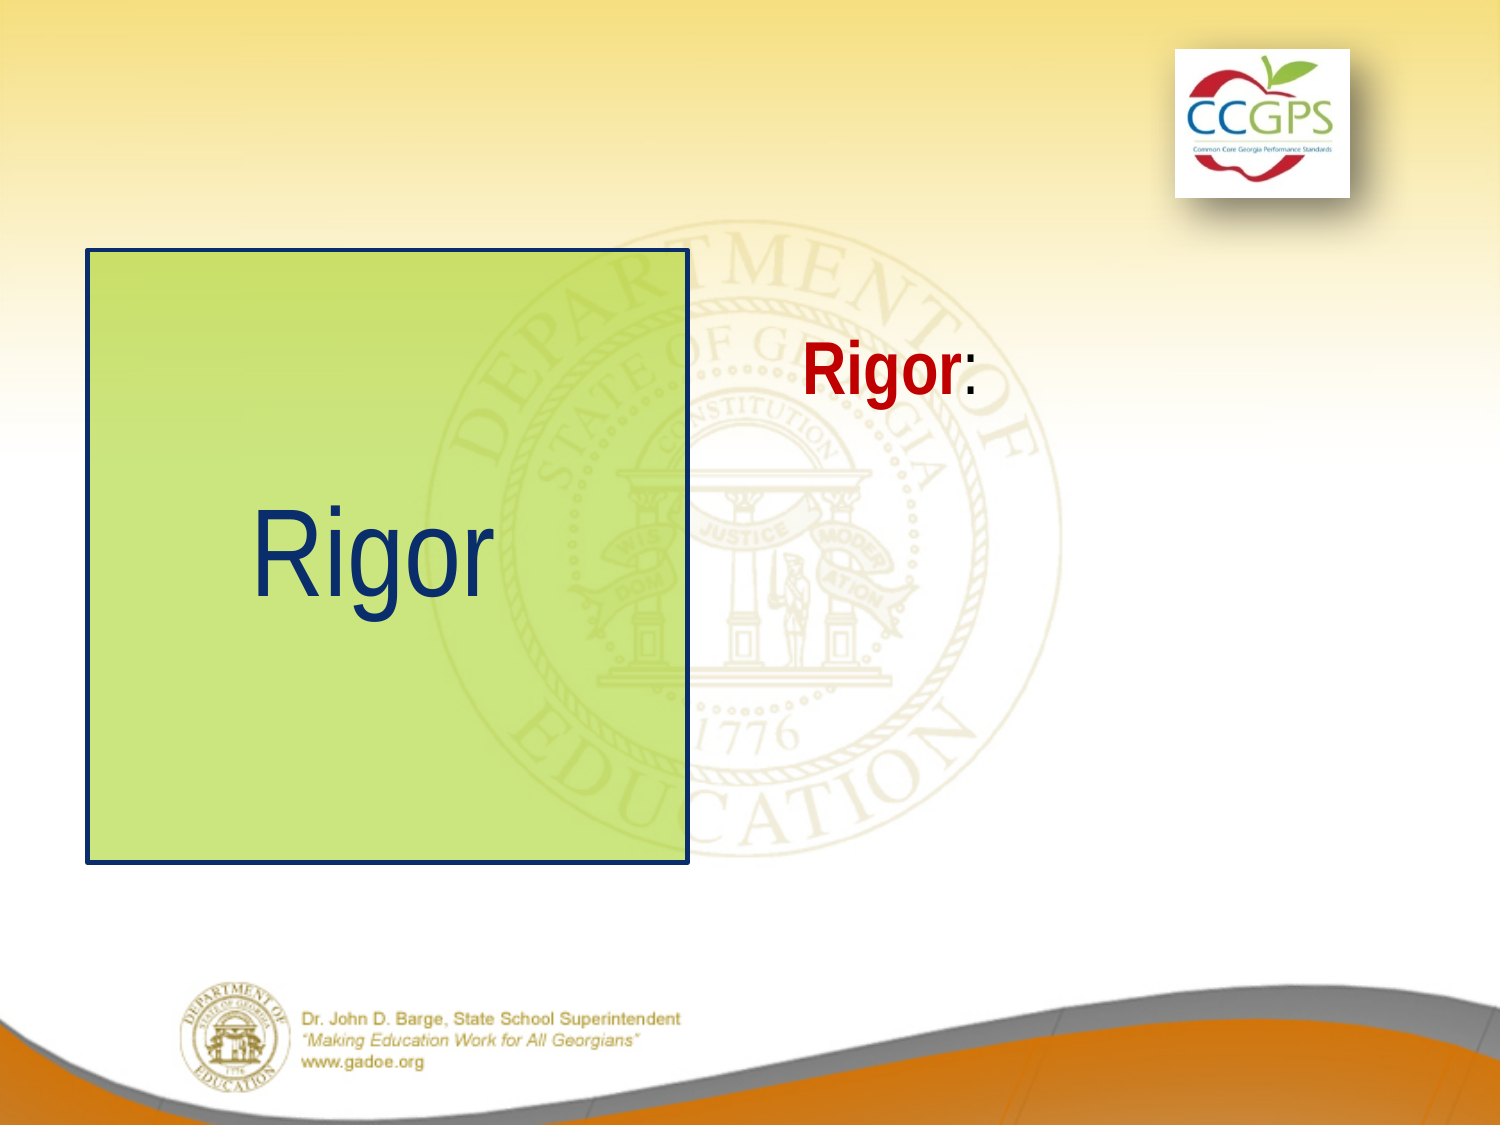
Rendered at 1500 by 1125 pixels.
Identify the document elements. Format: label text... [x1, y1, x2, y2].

text_box Rigor: [787, 312, 1375, 508]
picture [0, 0, 1500, 1125]
list Rigor [87, 249, 688, 863]
